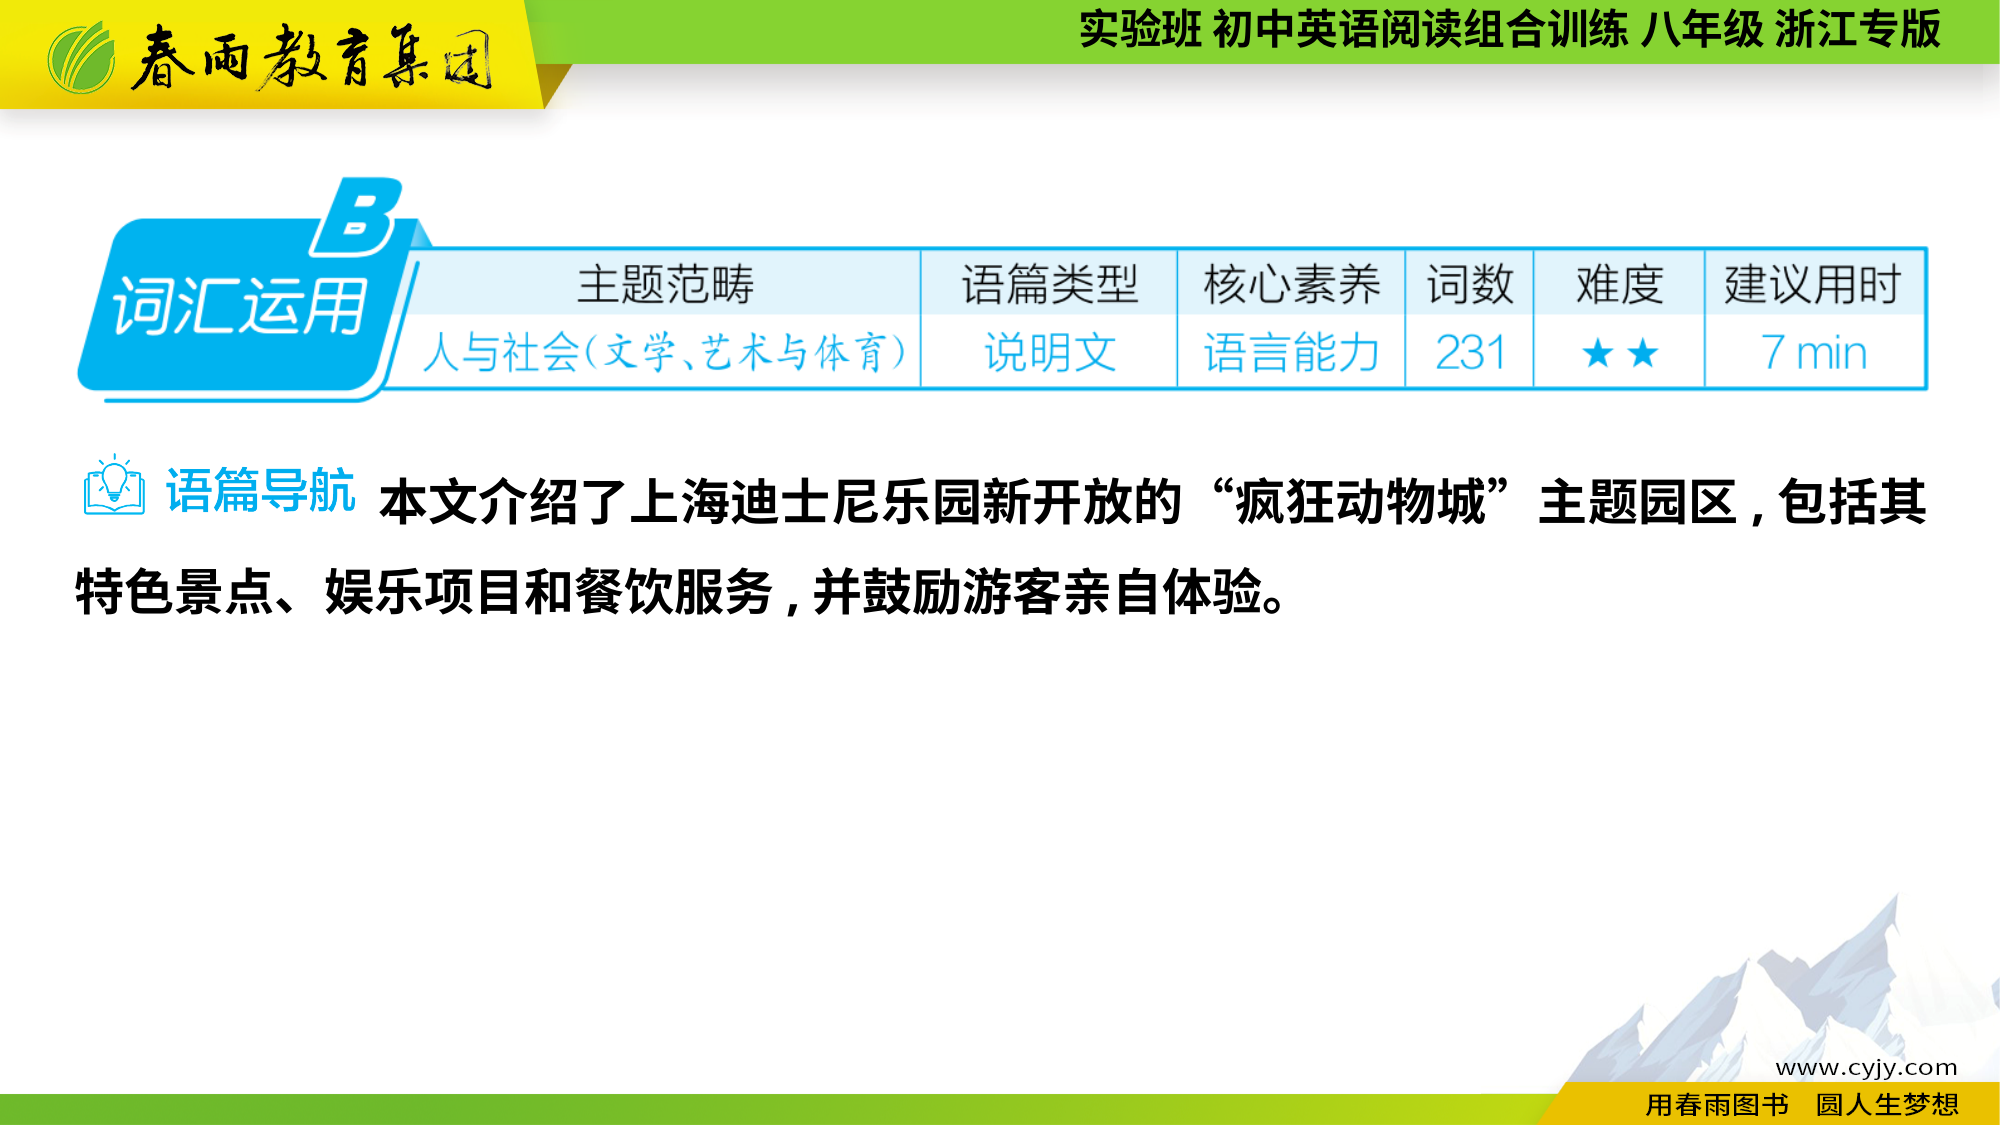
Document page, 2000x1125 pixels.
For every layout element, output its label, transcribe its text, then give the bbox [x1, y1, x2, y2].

picture [0, 0, 2000, 1125]
list 本文介绍了上海迪士尼乐园新开放的“疯狂动物城”主题园区,包括其特色景点、娱乐项目和餐饮服务,并鼓励游客亲自体验。 [59, 432, 1944, 619]
